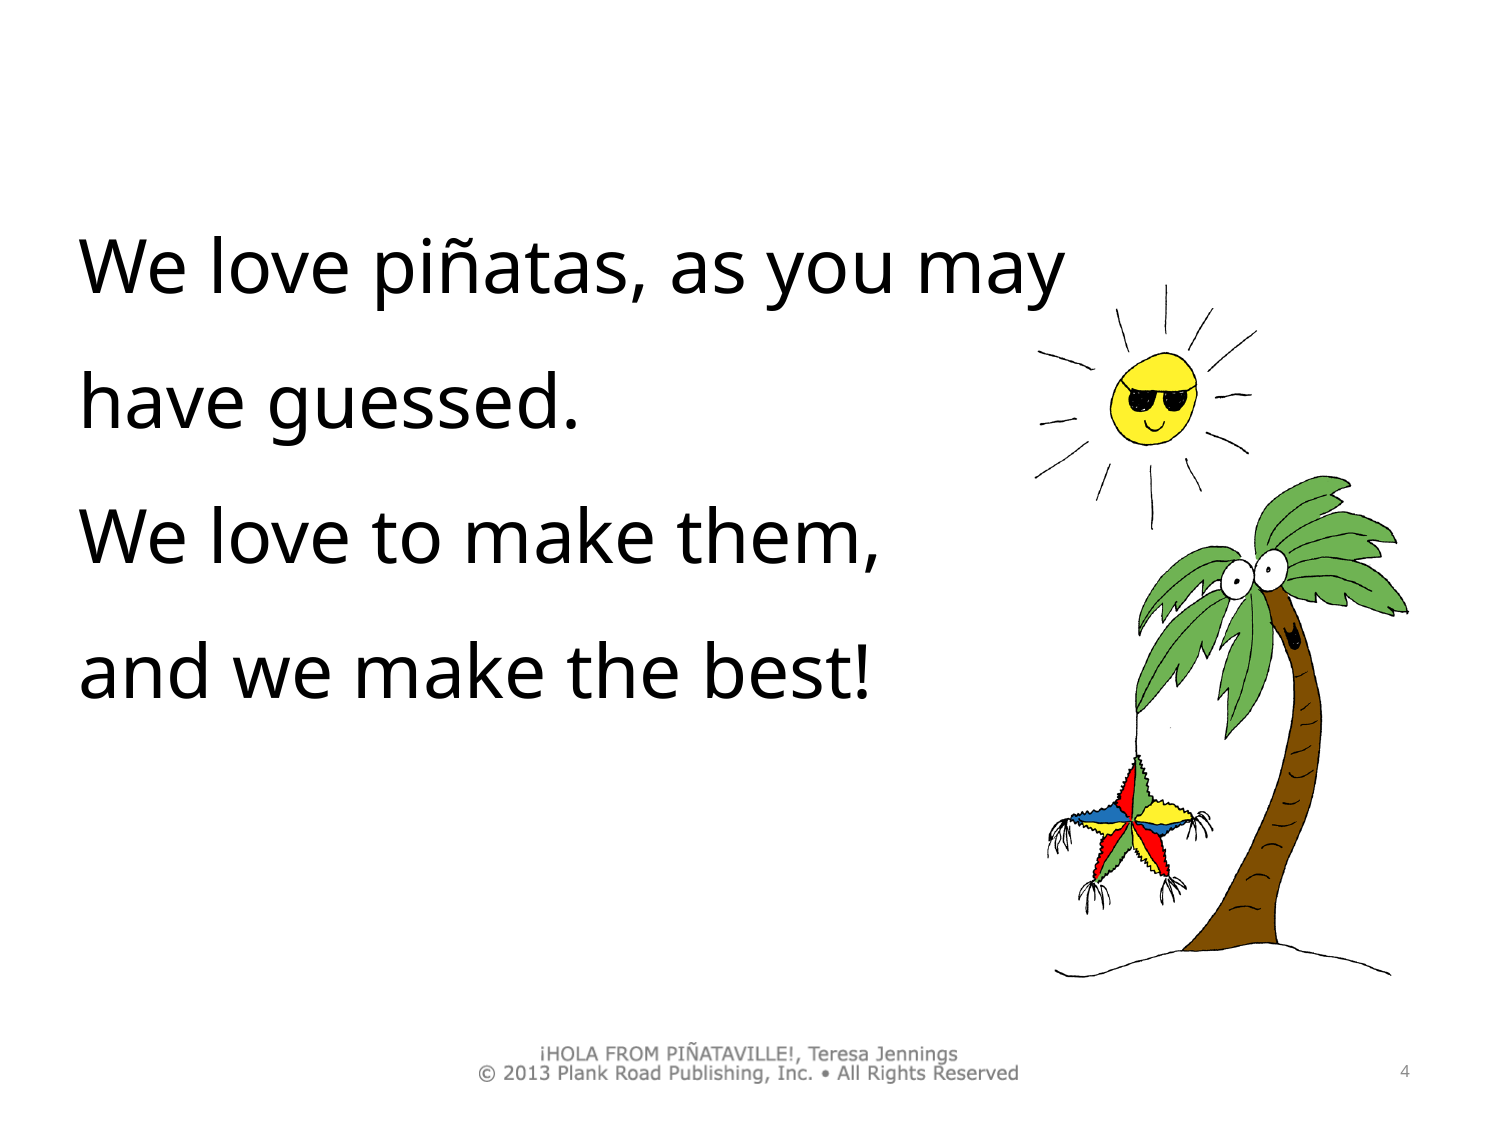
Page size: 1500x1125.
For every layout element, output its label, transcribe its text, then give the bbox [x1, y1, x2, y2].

slide_number 4 [1074, 1042, 1425, 1103]
picture [1177, 266, 1440, 1003]
picture [479, 1043, 1018, 1084]
list We love piñatas, as you may have guessed. We love to make them, and we make the best! [63, 165, 1177, 1043]
